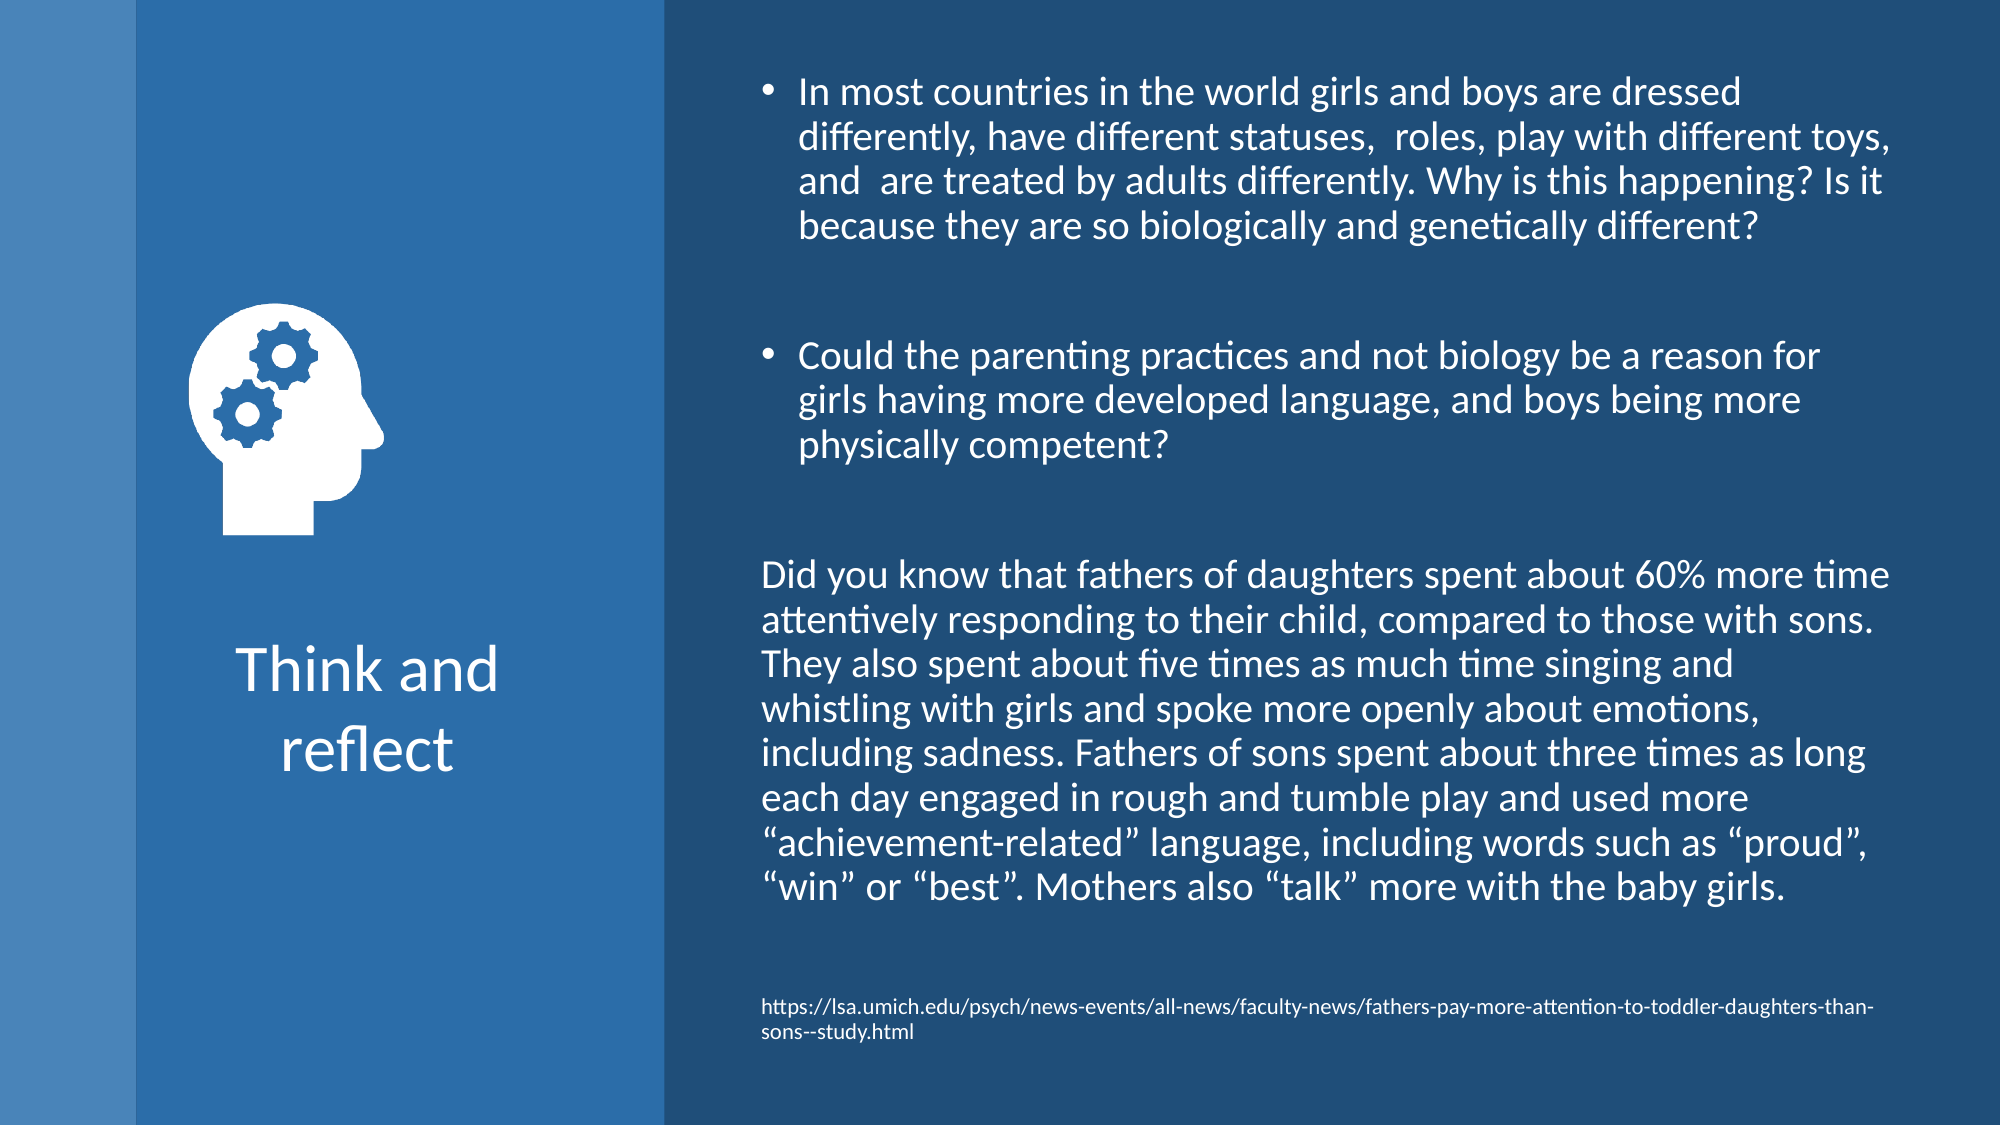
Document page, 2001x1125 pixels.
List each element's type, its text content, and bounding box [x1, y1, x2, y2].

picture [148, 287, 424, 563]
list In most countries in the world girls and boys are dressed differently, have different statuses, roles, play with different toys, and are treated by adults differently. Why is this happening? Is it because they are so biologically and genetically different? Could the parenting practices and not biology be a reason for girls having more developed language, and boys being more physically competent? Did you know that fathers of daughters spent about 60% more time attentively responding to their child, compared to those with sons. They also spent about five times as much time singing and whistling with girls and spoke more openly about emotions, including sadness. Fathers of sons spent about three times as long each day engaged in rough and tumble play and used more “achievement-related” language, including words such as “proud”, “win” or “best”. Mothers also “talk” more with the baby girls. https://lsa.umich.edu/psych/news-events/all-news/faculty-news/fathers-pay-more-attention-to-toddler-daughters-than-sons--study.html [745, 62, 1908, 1074]
text_box [136, 0, 666, 1125]
text_box Think and reflect [136, 617, 600, 793]
title [162, 263, 626, 1003]
text_box [0, 0, 136, 1125]
